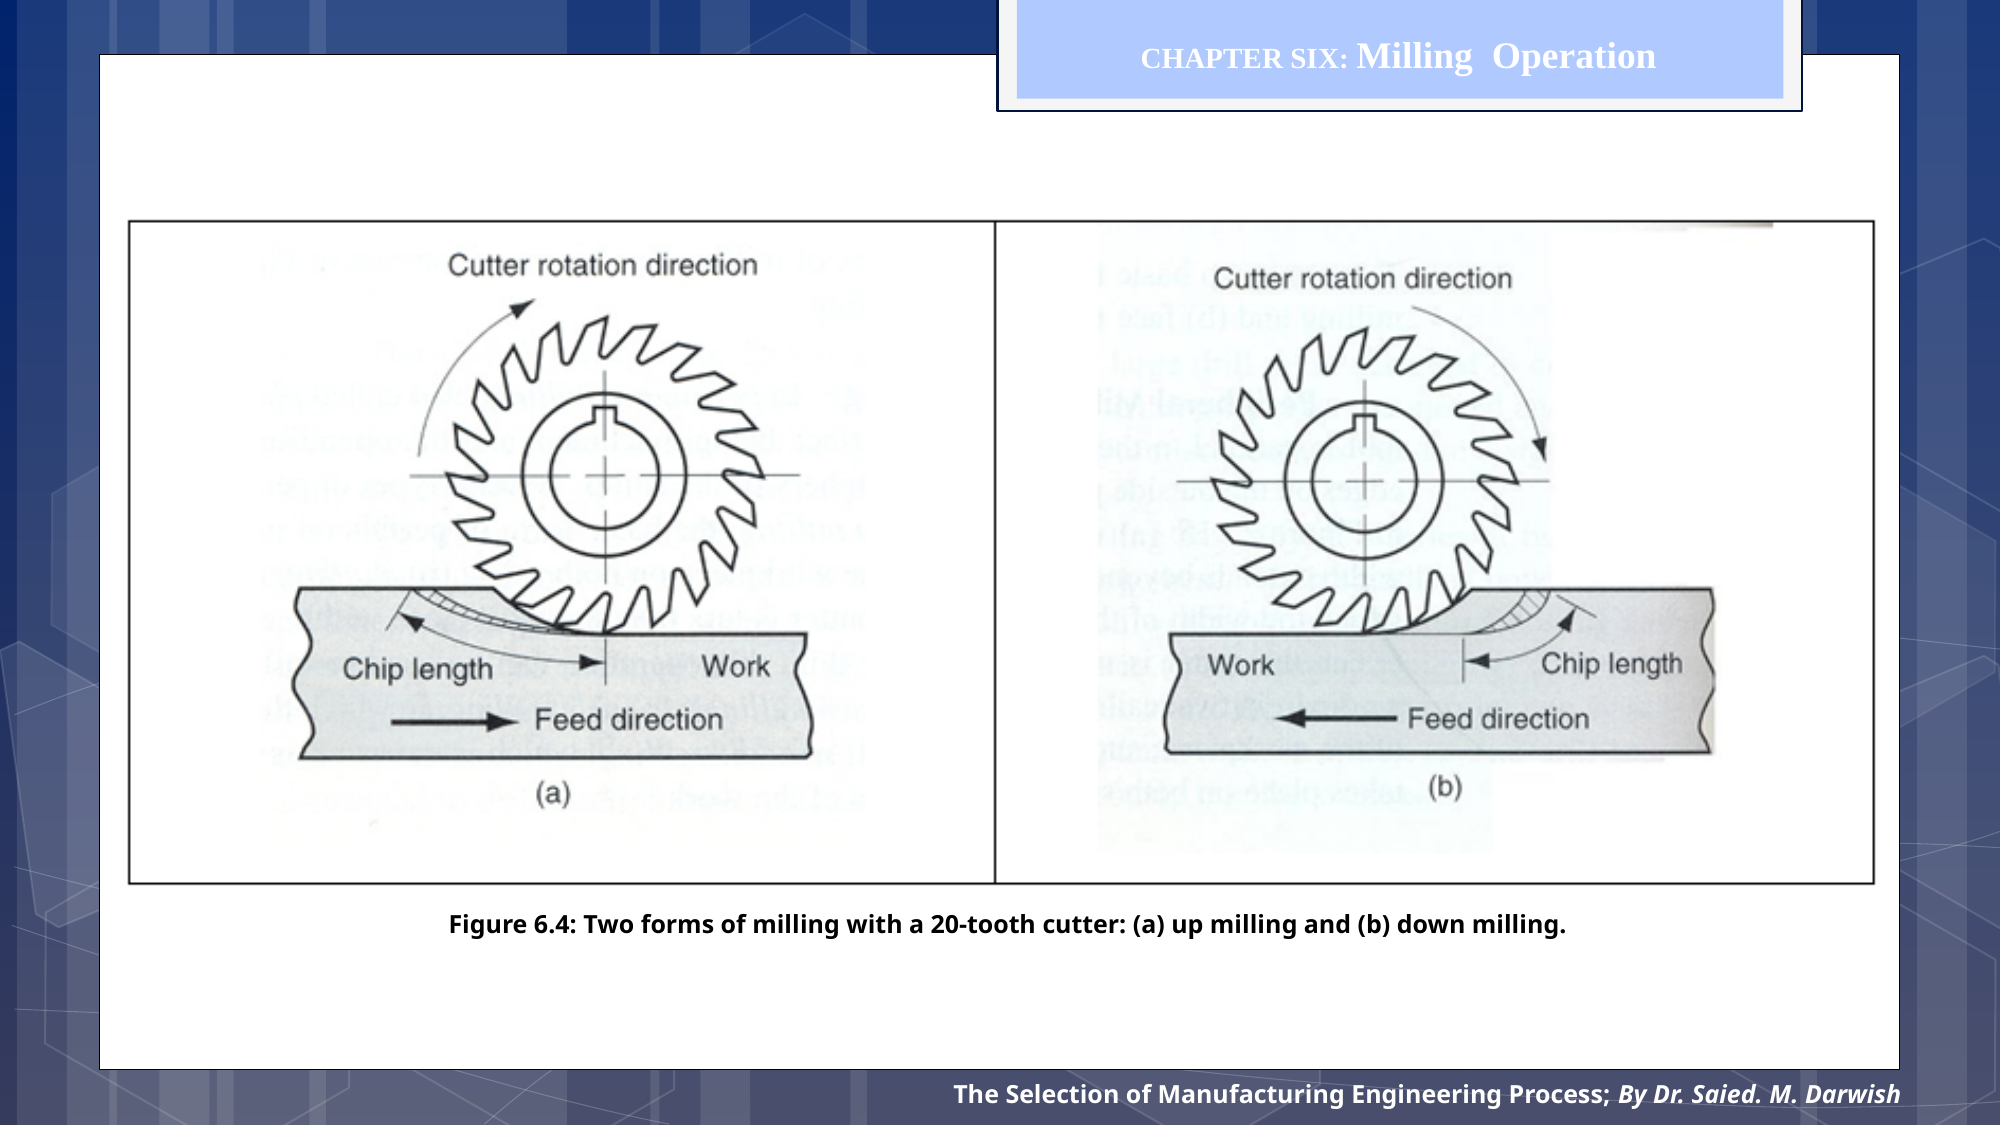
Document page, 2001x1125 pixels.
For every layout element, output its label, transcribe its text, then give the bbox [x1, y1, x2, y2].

text_box Figure 6.4: Two forms of milling with a 20-tooth cutter: (a) up milling and (b) down milling. [416, 911, 1602, 947]
picture [122, 203, 1895, 902]
text_box CHAPTER SIX: Milling Operation [940, 0, 1858, 84]
